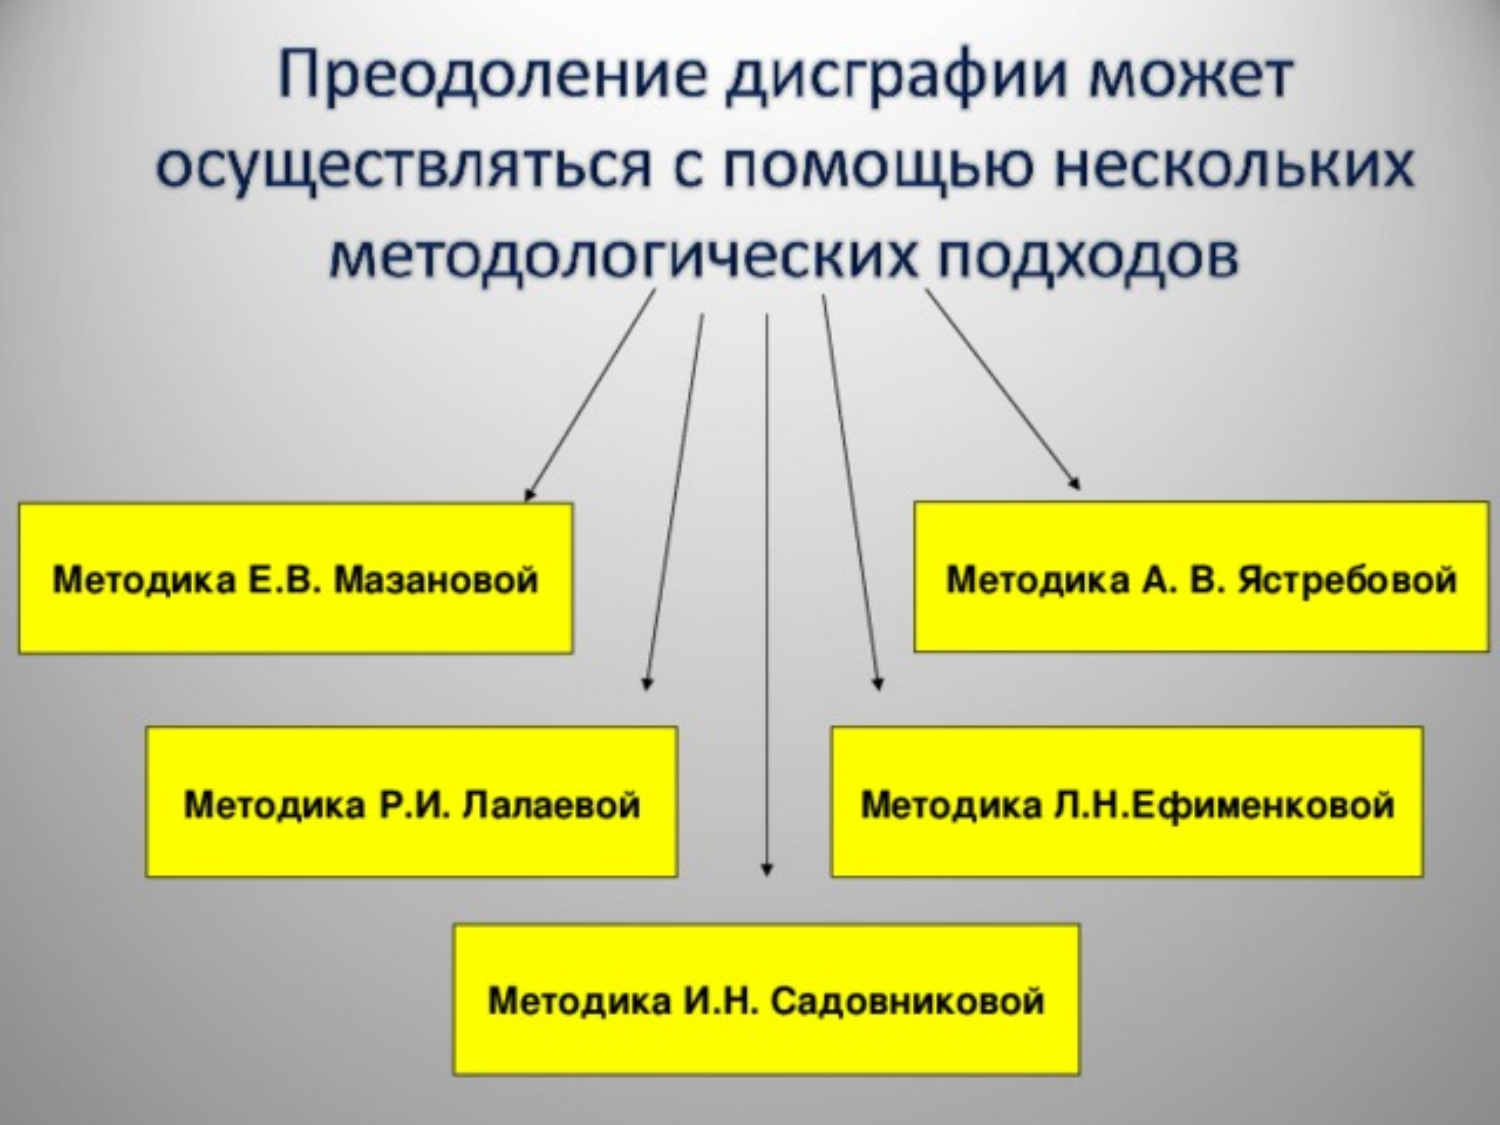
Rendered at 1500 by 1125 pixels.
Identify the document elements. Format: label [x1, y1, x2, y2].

list [0, 0, 1500, 1125]
